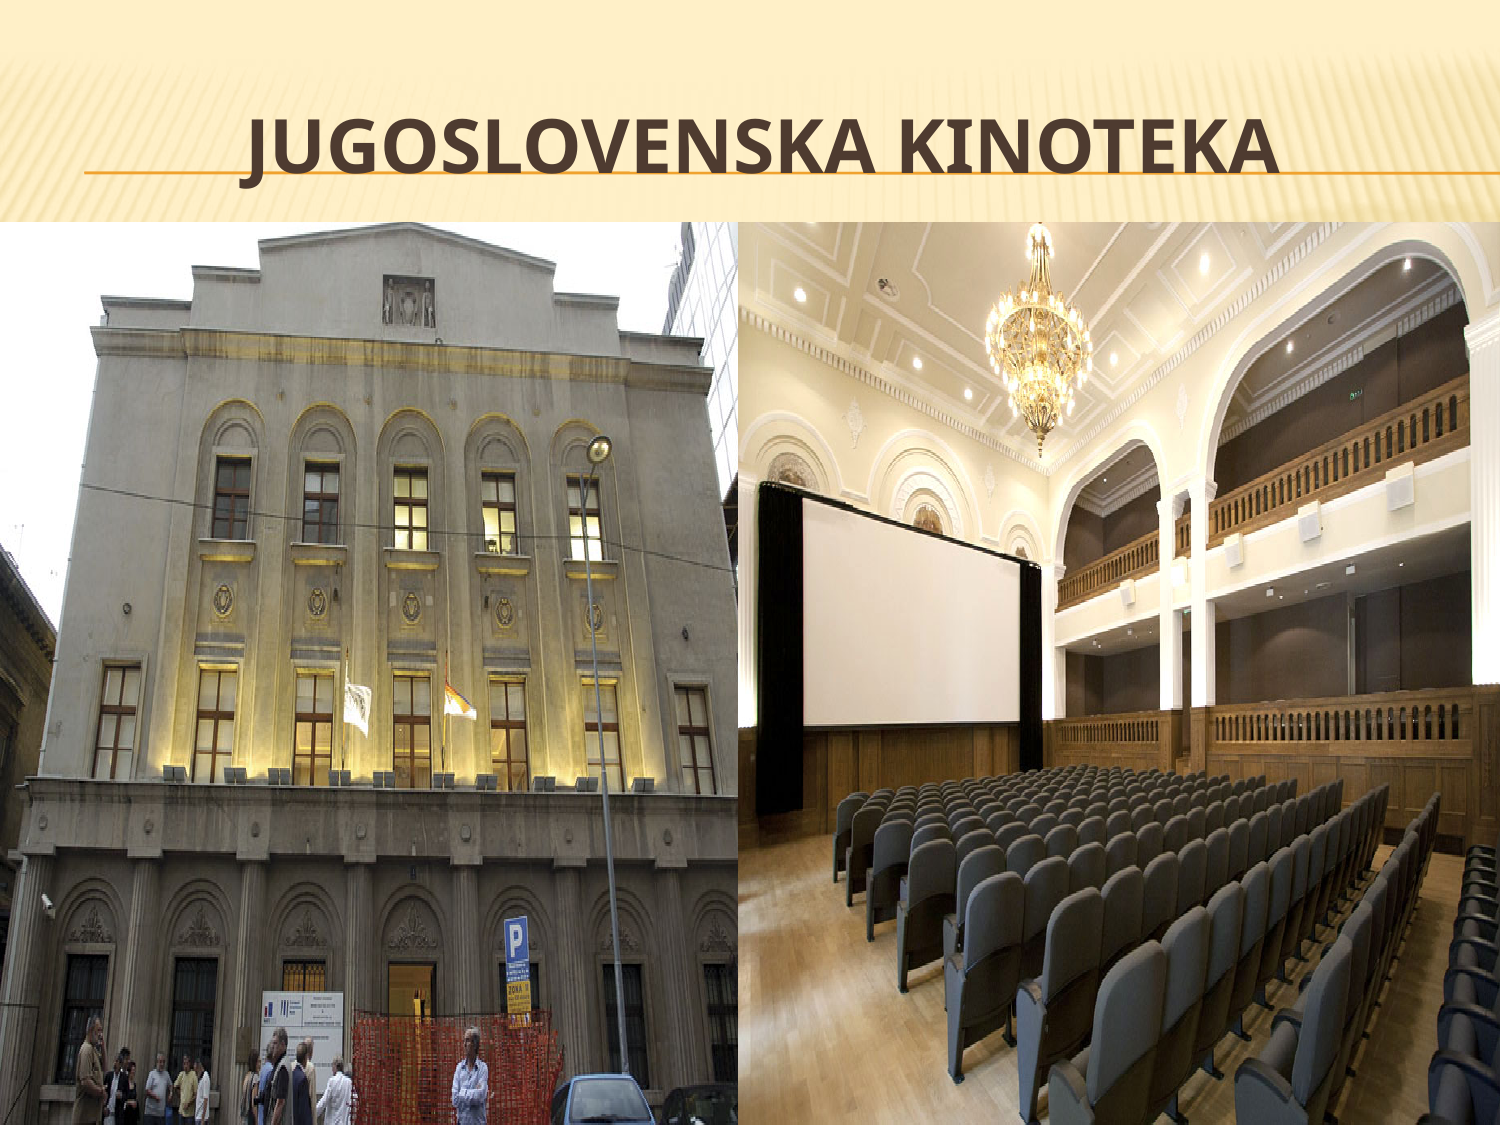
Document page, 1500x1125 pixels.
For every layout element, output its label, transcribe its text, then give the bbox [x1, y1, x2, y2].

title JUGOSLOVENSKA KINOTEKA [50, 75, 1475, 213]
picture [0, 222, 1500, 1125]
